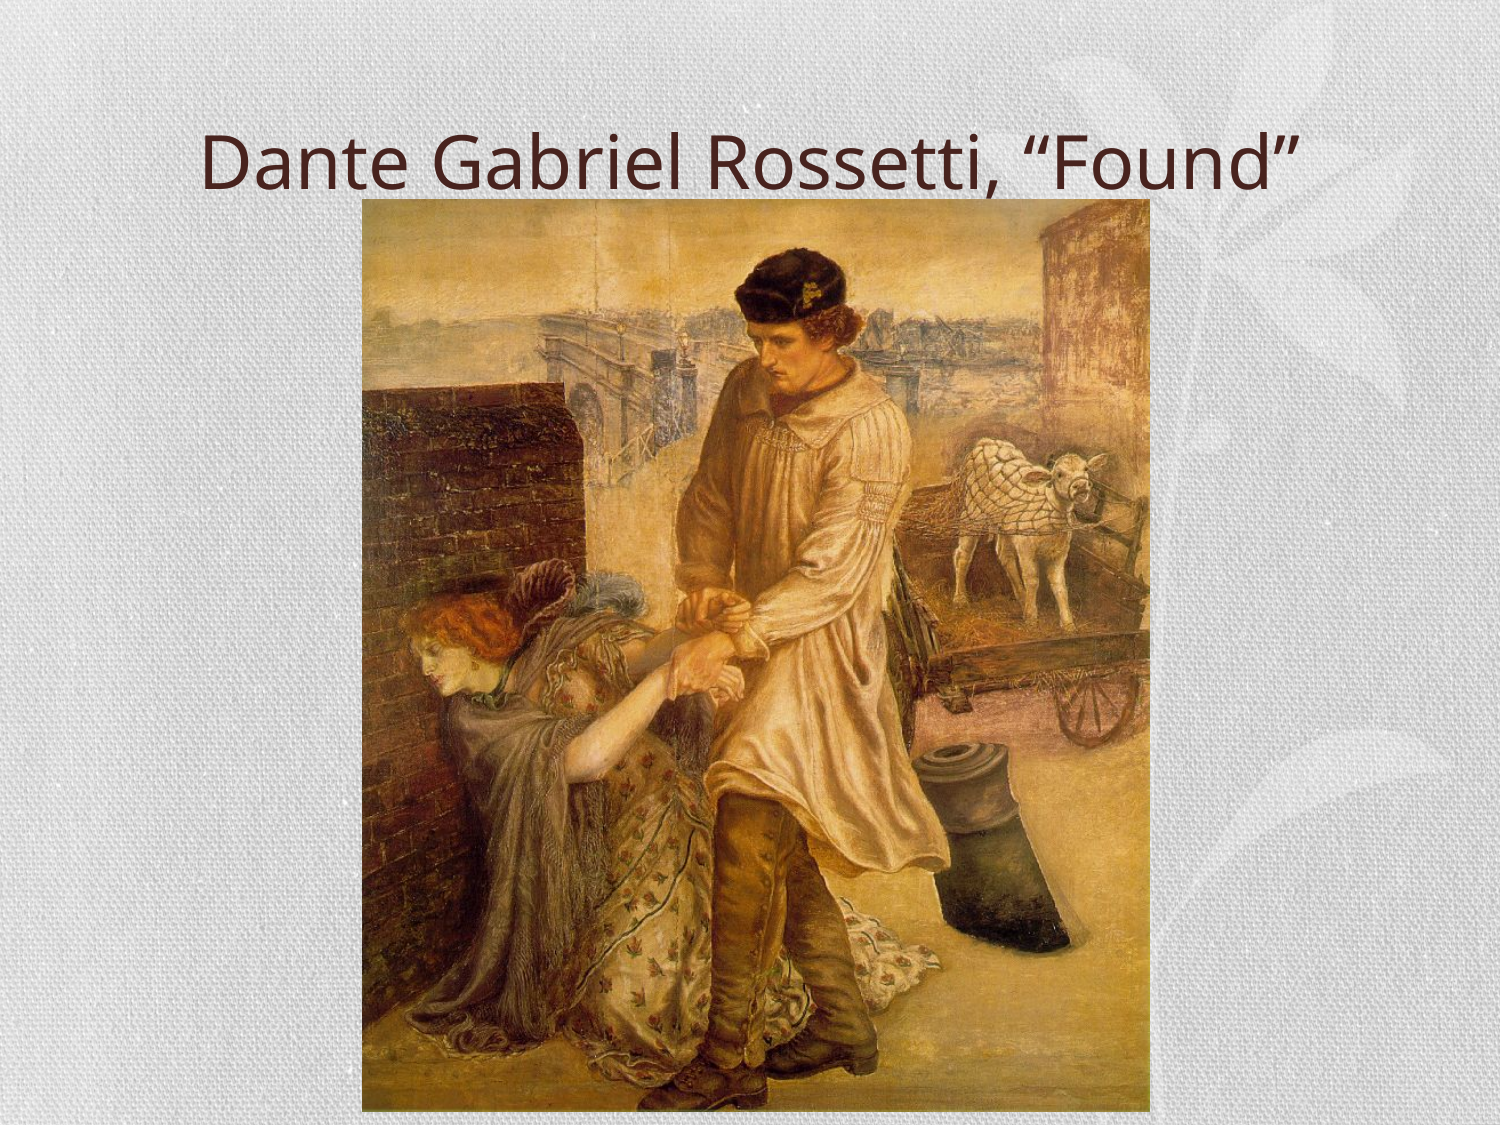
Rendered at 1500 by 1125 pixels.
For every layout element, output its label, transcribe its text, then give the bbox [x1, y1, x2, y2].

title Dante Gabriel Rossetti, “Found” [45, 37, 1455, 213]
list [362, 199, 1151, 1113]
